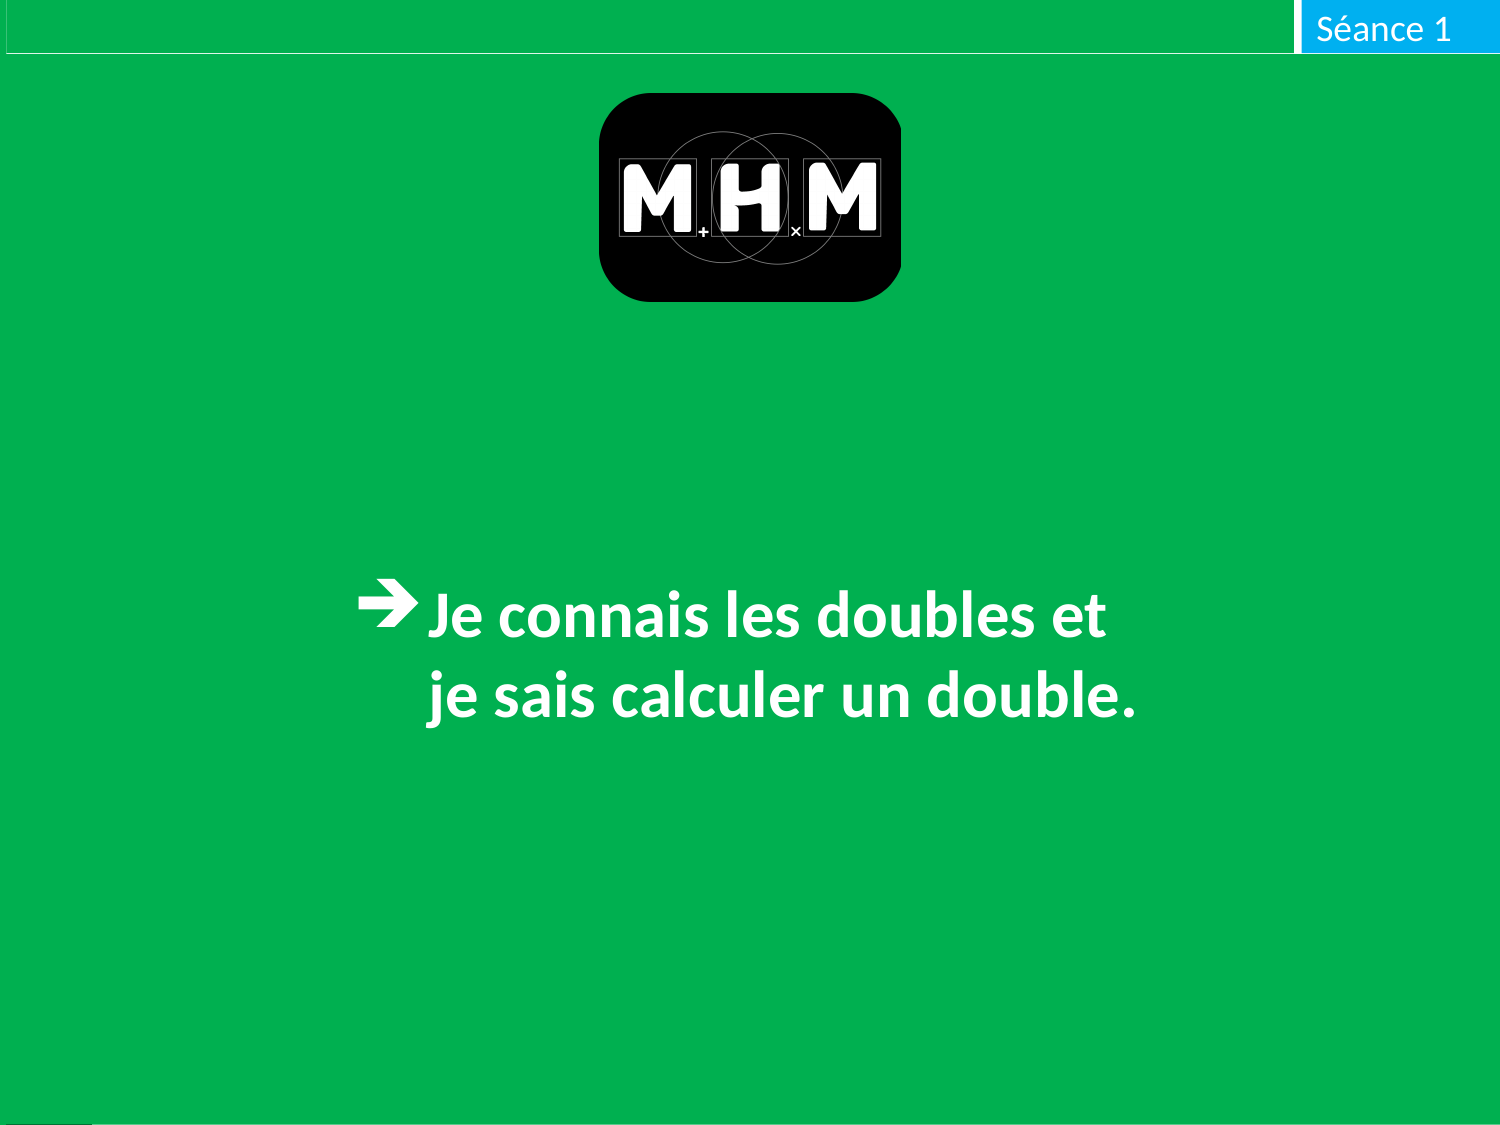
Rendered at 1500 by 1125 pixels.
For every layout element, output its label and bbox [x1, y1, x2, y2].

text_box [0, 53, 1500, 1125]
